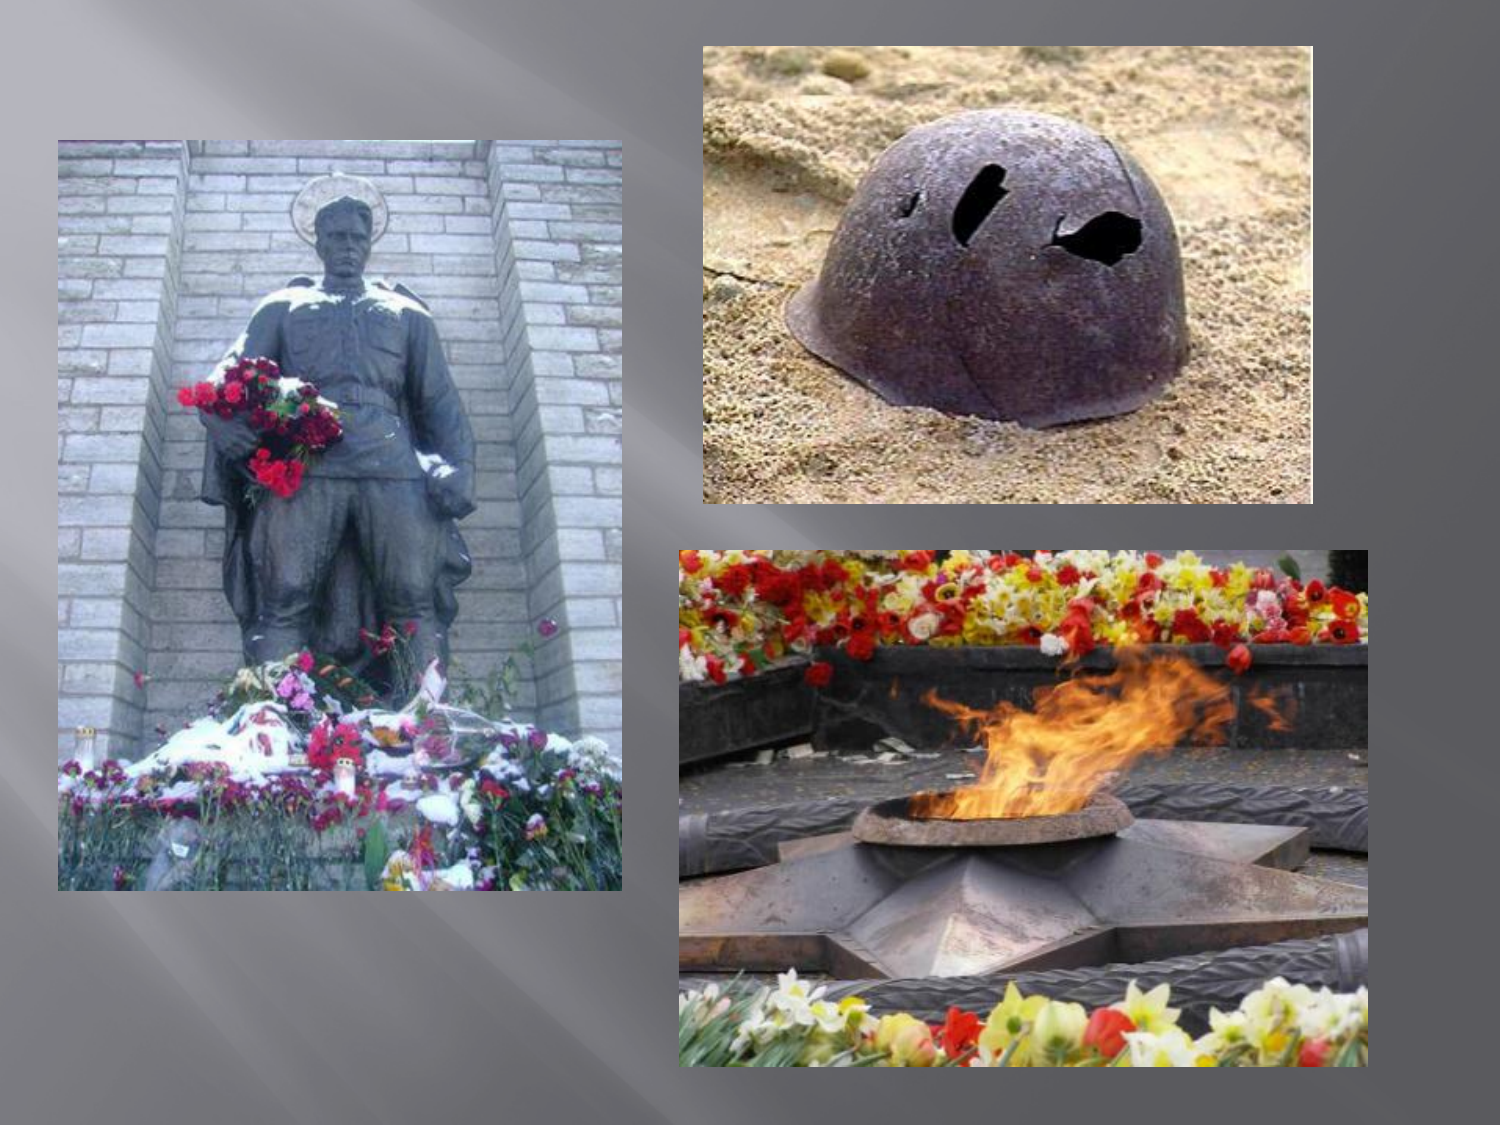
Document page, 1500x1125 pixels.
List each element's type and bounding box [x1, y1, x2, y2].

picture [702, 46, 1313, 505]
picture [58, 140, 622, 891]
picture [679, 550, 1368, 1067]
